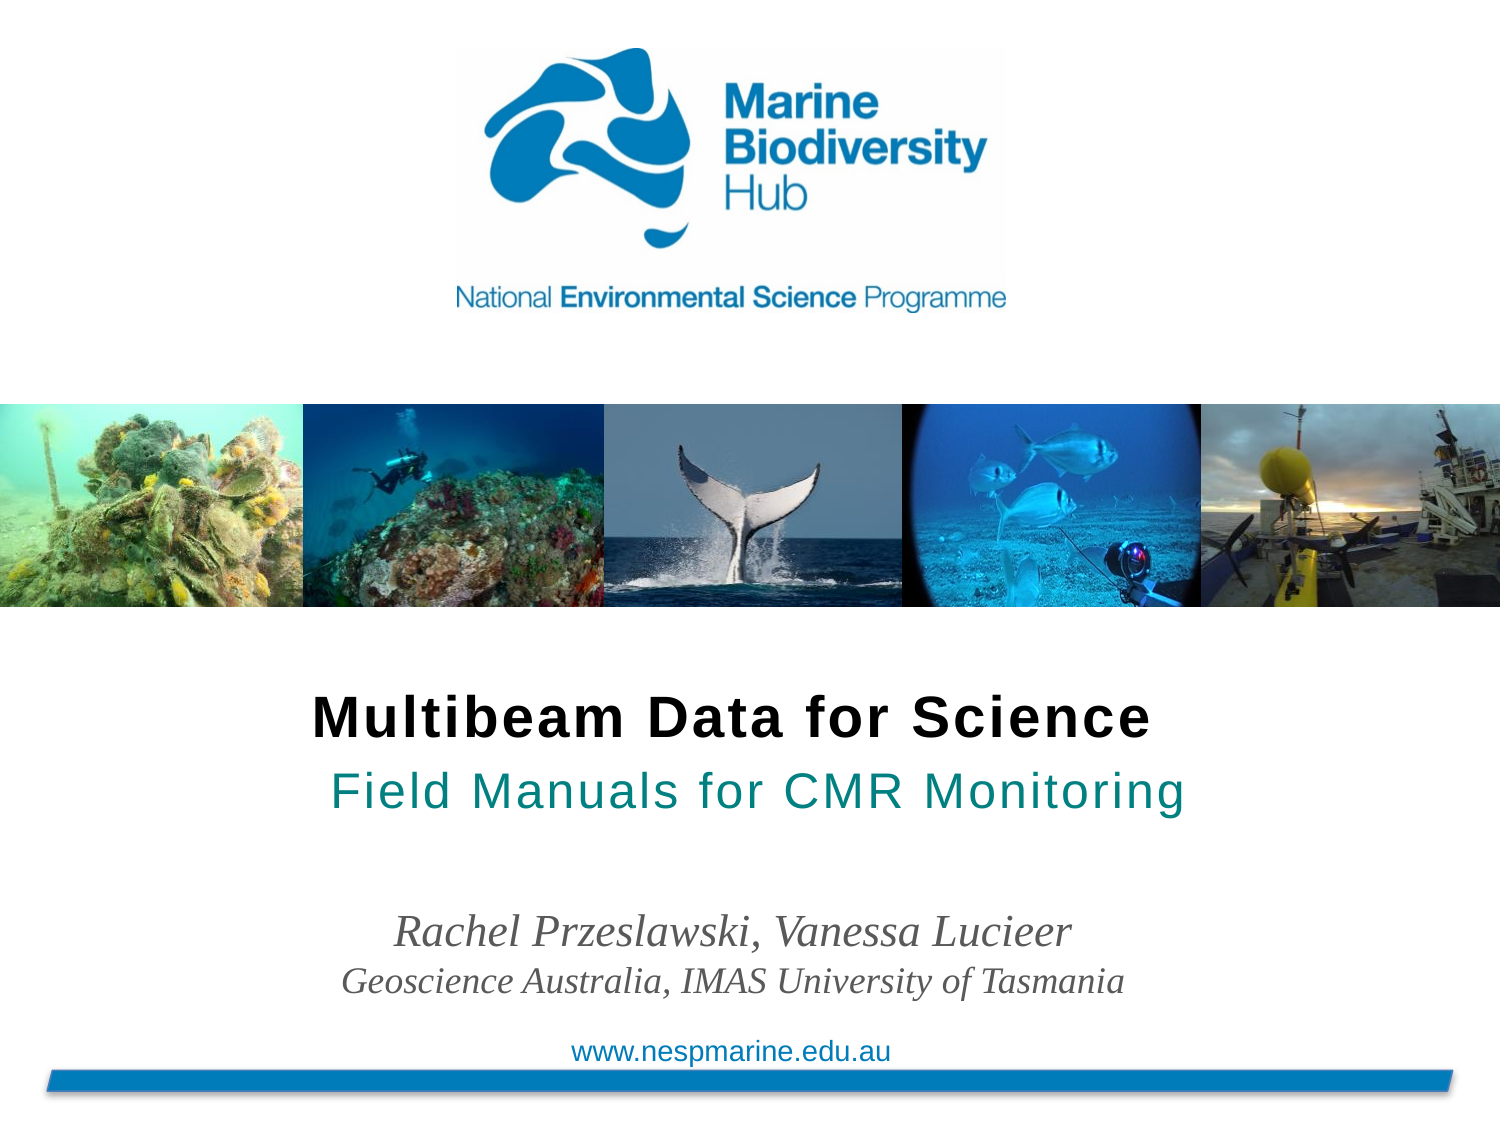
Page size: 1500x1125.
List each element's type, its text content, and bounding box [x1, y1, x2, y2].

text_box www.nespmarine.edu.au [469, 1022, 995, 1068]
title Multibeam Data for Science [25, 673, 1438, 756]
picture [0, 403, 1500, 607]
picture [1065, 572, 1072, 580]
text_box Rachel Przeslawski, Vanessa Lucieer Geoscience Australia, IMAS University of Tasmania [289, 893, 1177, 1008]
picture [968, 532, 975, 538]
text_box [46, 1069, 1454, 1092]
subtitle Field Manuals for CMR Monitoring [151, 751, 1365, 859]
picture [984, 593, 994, 600]
picture [457, 48, 1006, 314]
